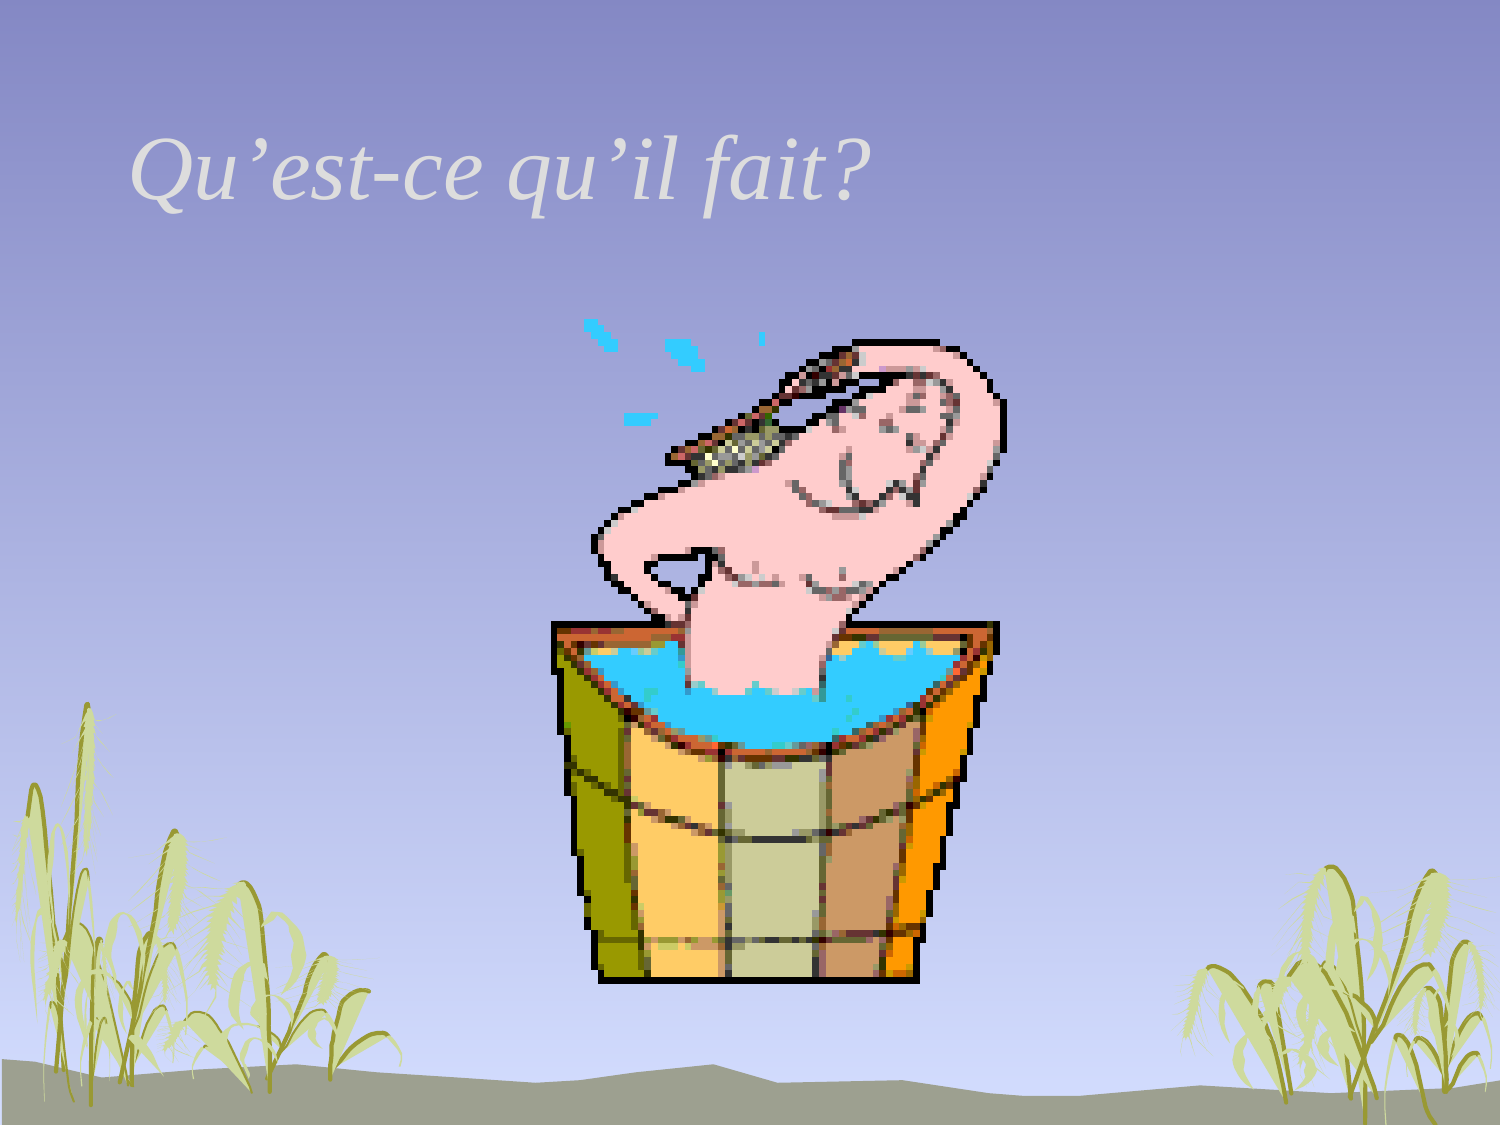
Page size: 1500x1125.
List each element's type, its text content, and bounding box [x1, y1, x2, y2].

title Qu’est-ce qu’il fait? [112, 68, 1388, 257]
picture [437, 299, 1176, 992]
